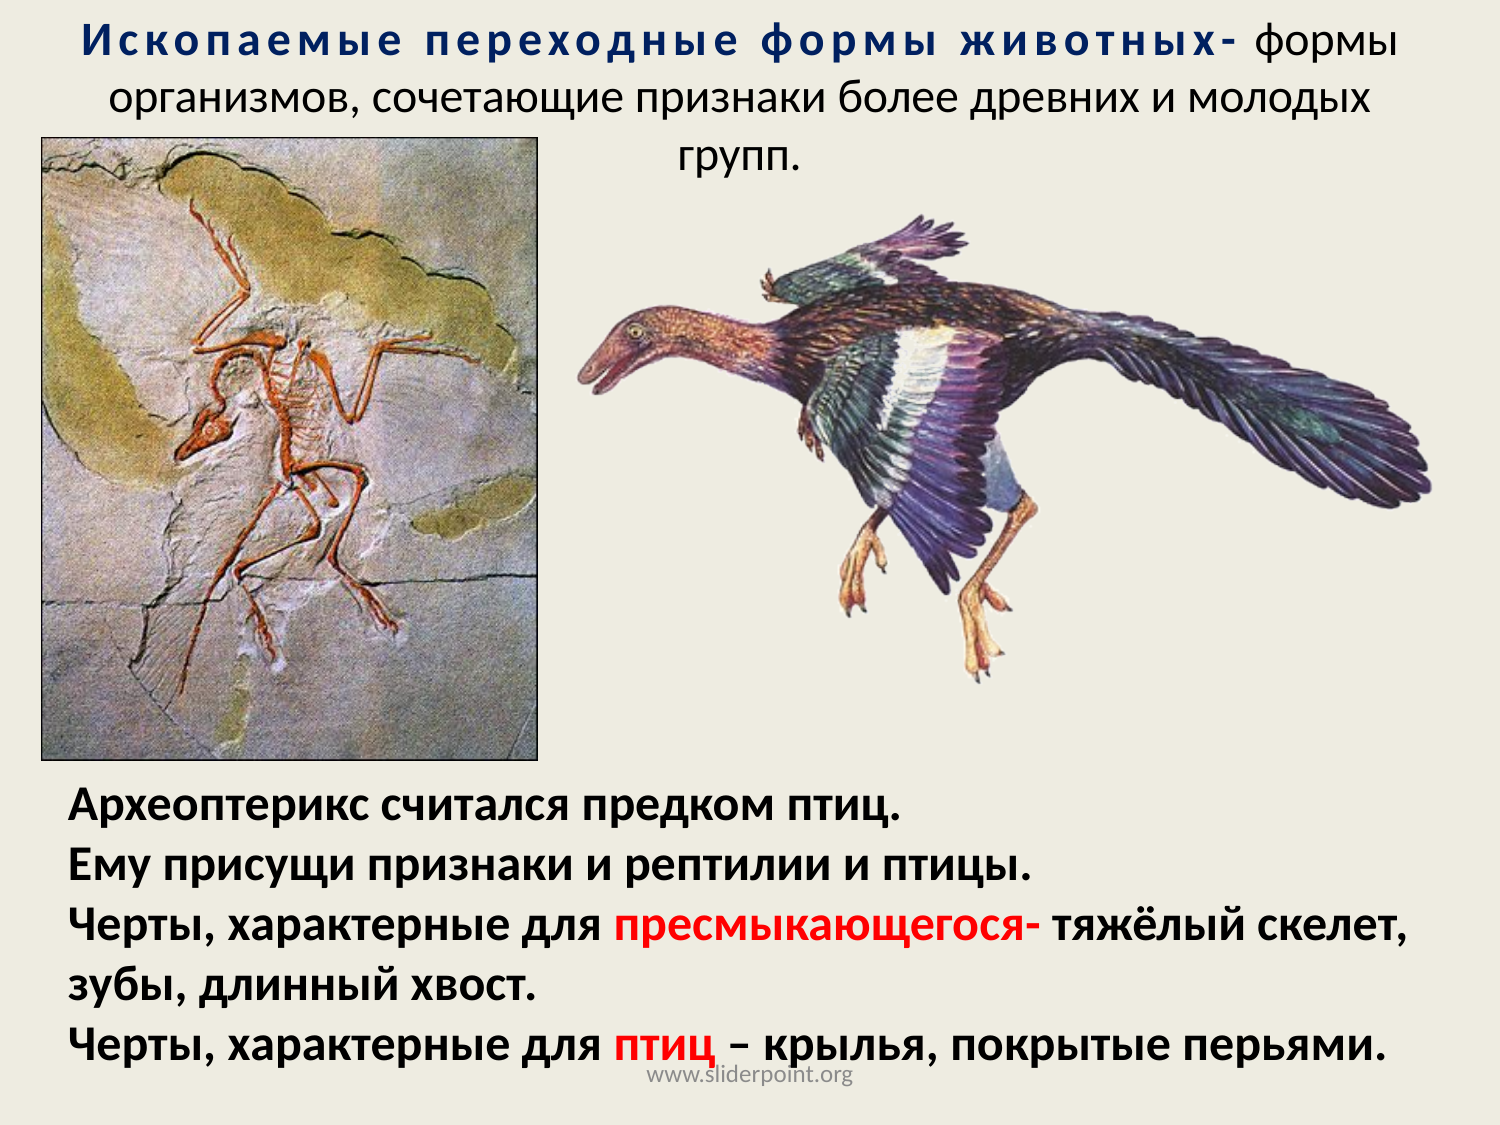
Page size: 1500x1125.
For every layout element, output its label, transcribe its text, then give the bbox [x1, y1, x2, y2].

picture [572, 207, 1439, 693]
title Ископаемые переходные формы животных- формы организмов, сочетающие признаки более древних и молодых групп. [64, 0, 1415, 188]
footer www.sliderpoint.org [512, 1042, 988, 1103]
text_box Археоптерикс считался предком птиц. Ему присущи признаки и рептилии и птицы. Черты, характерные для пресмыкающегося- тяжёлый скелет, зубы, длинный хвост. Черты, характерные для птиц – крылья, покрытые перьями. [53, 763, 1500, 1125]
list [41, 136, 538, 761]
